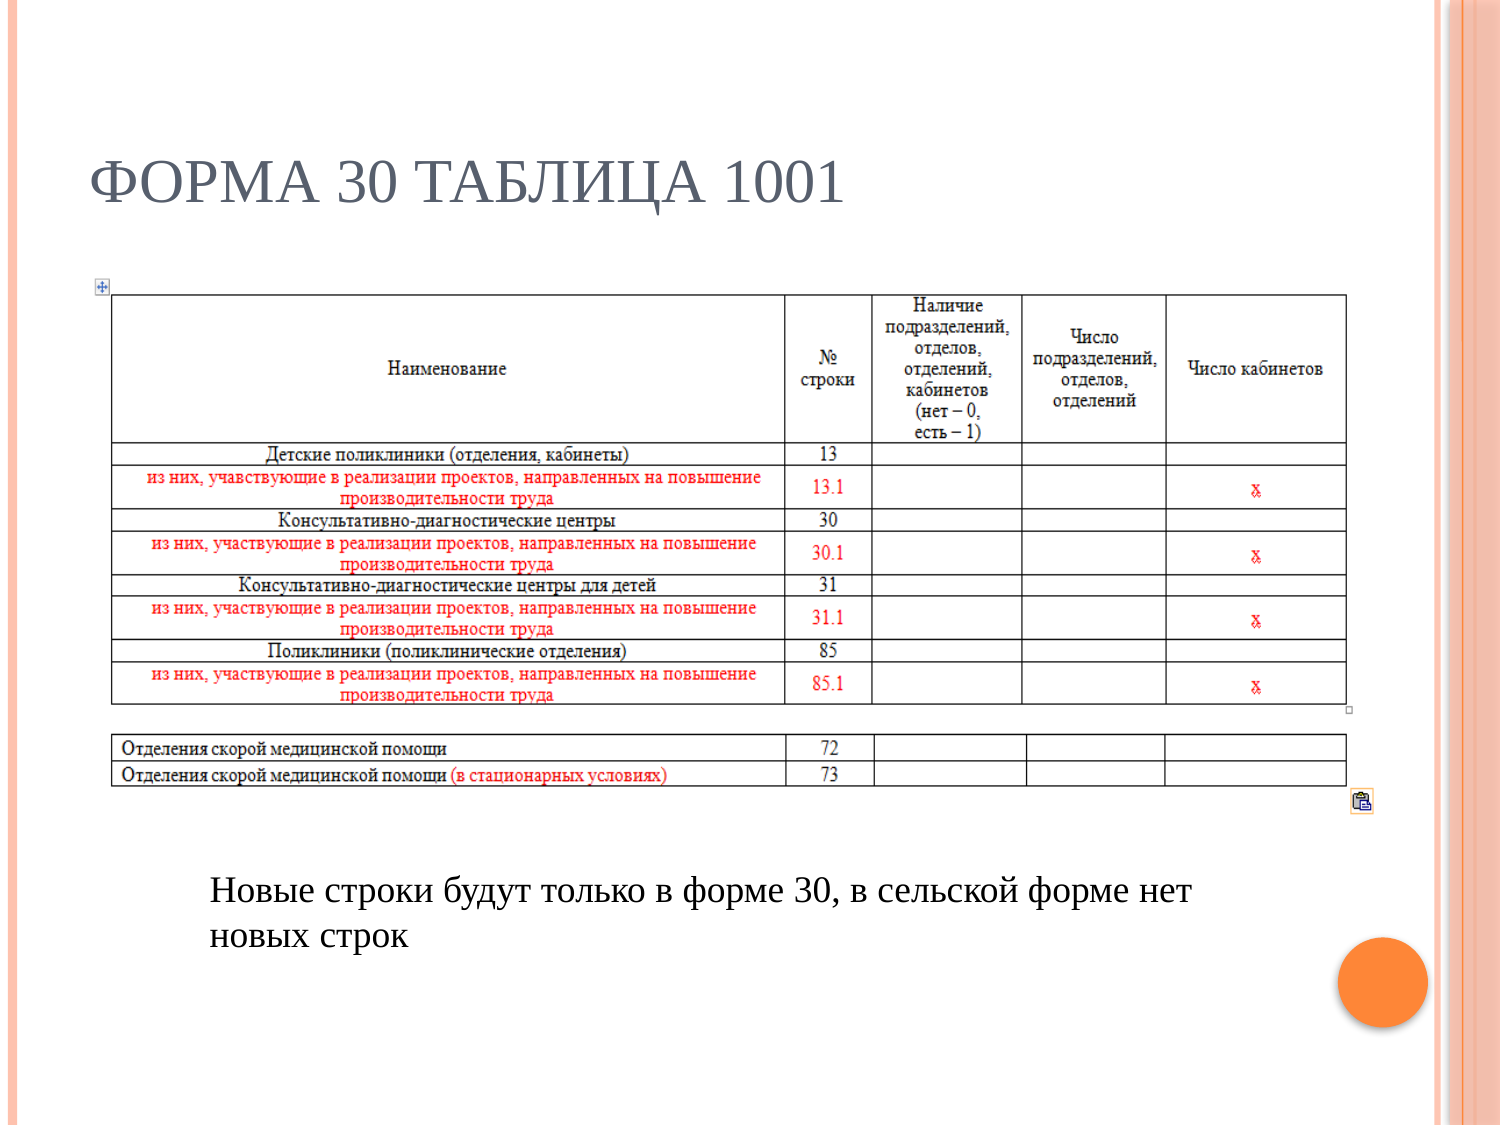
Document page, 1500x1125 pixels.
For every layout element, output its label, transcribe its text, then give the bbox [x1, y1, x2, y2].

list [52, 243, 1377, 859]
text_box Новые строки будут только в форме 30, в сельской форме нет новых строк [194, 868, 1317, 963]
title Форма 30 Таблица 1001 [75, 45, 1300, 223]
